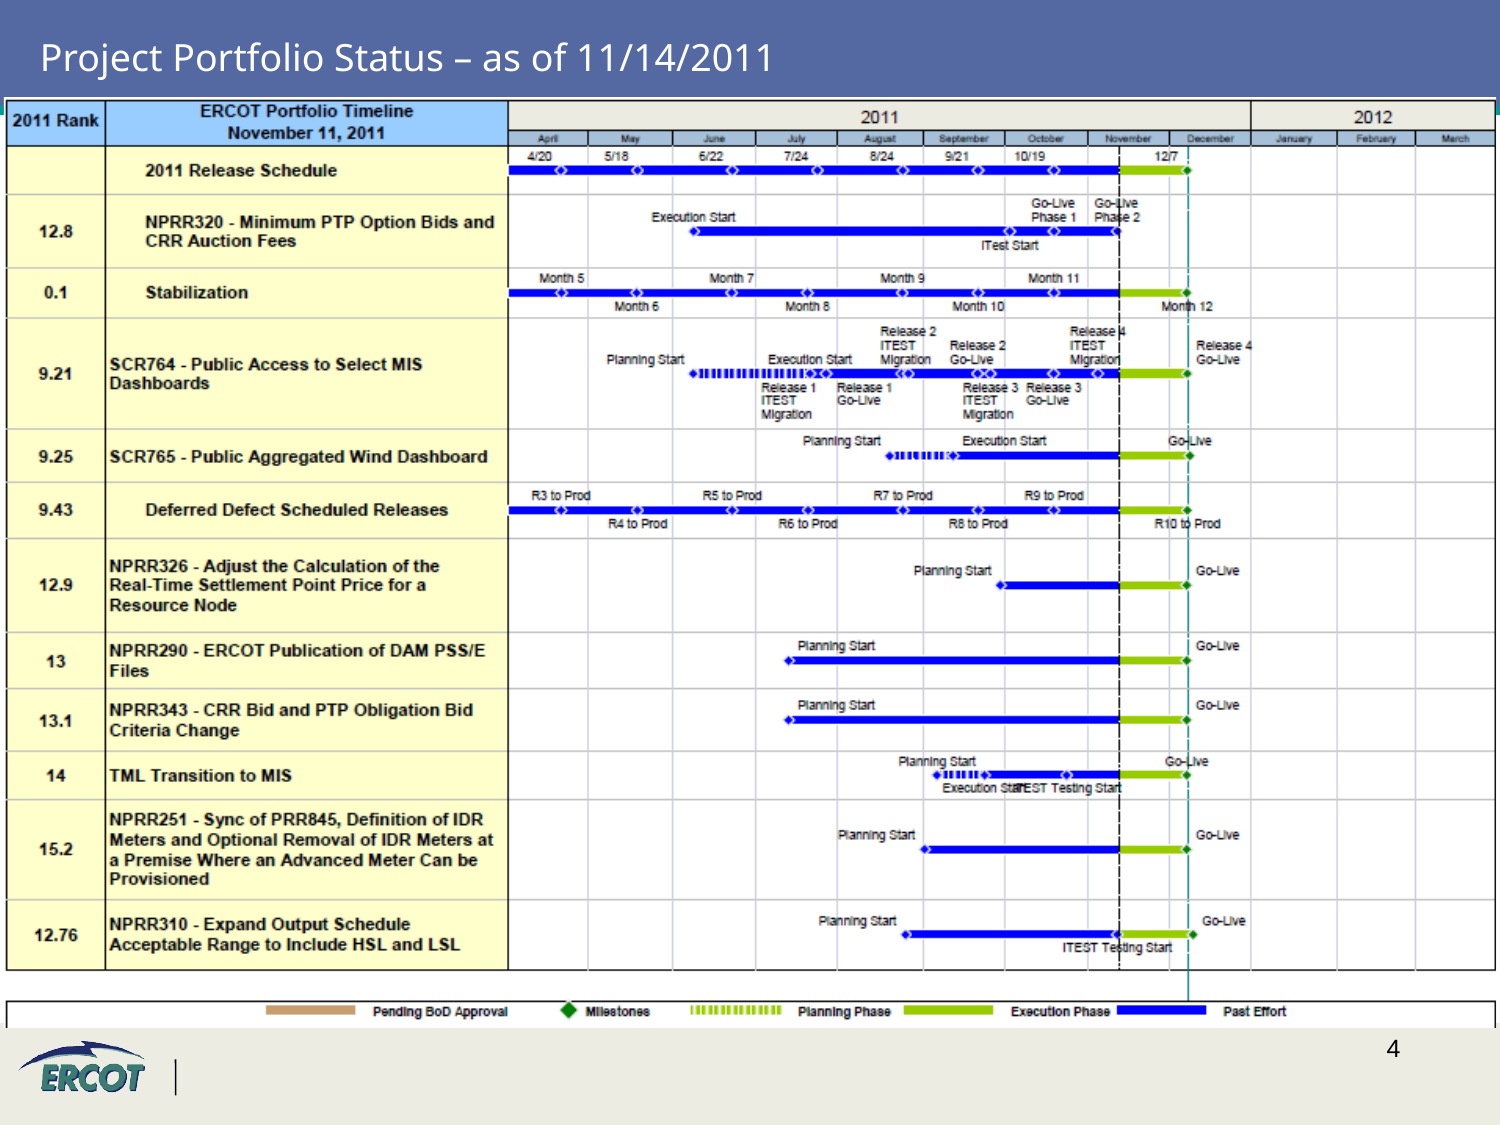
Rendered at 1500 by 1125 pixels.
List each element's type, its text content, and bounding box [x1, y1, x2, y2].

picture [10, 1031, 151, 1111]
picture [3, 97, 1497, 1028]
title Project Portfolio Status – as of 11/14/2011 [24, 0, 1163, 96]
